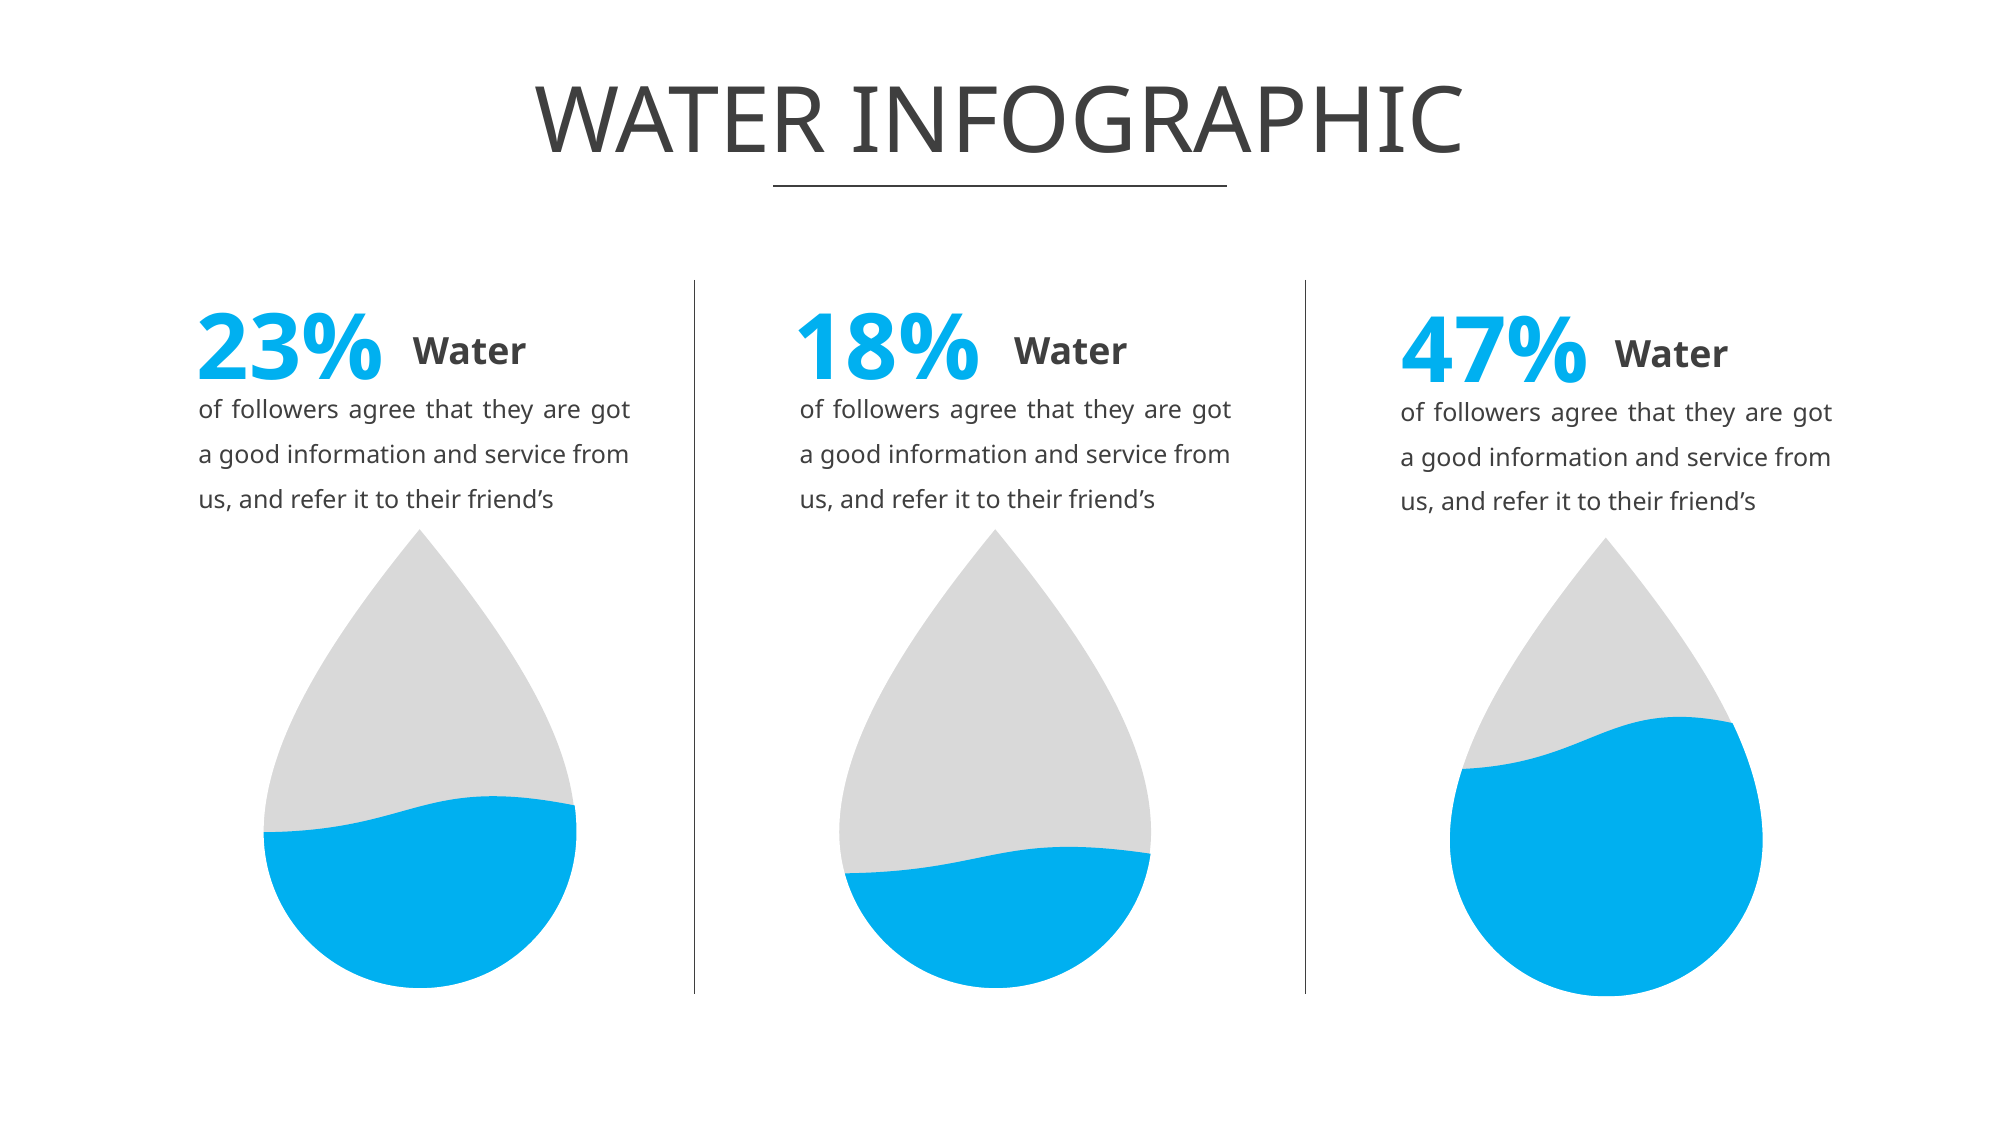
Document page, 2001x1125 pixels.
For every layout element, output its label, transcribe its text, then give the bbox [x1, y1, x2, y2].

text_box 47% [1386, 283, 1605, 408]
text_box [828, 521, 1163, 995]
text_box [1450, 716, 1762, 996]
text_box [1463, 538, 1731, 768]
text_box Water [1600, 322, 1744, 382]
text_box [264, 796, 576, 988]
text_box [264, 530, 574, 832]
text_box 23% [182, 280, 400, 406]
text_box [252, 521, 587, 995]
text_box [1438, 529, 1773, 1003]
text_box of followers agree that they are got a good information and service from us, and refer it to their friend’s [784, 371, 1247, 521]
text_box Water [999, 319, 1143, 380]
text_box [845, 846, 1150, 988]
text_box of followers agree that they are got a good information and service from us, and refer it to their friend’s [183, 371, 646, 521]
text_box 18% [778, 280, 996, 406]
title WATER INFOGRAPHIC [137, 59, 1863, 186]
text_box of followers agree that they are got a good information and service from us, and refer it to their friend’s [1385, 373, 1848, 524]
text_box [840, 530, 1152, 873]
text_box Water [398, 319, 542, 380]
